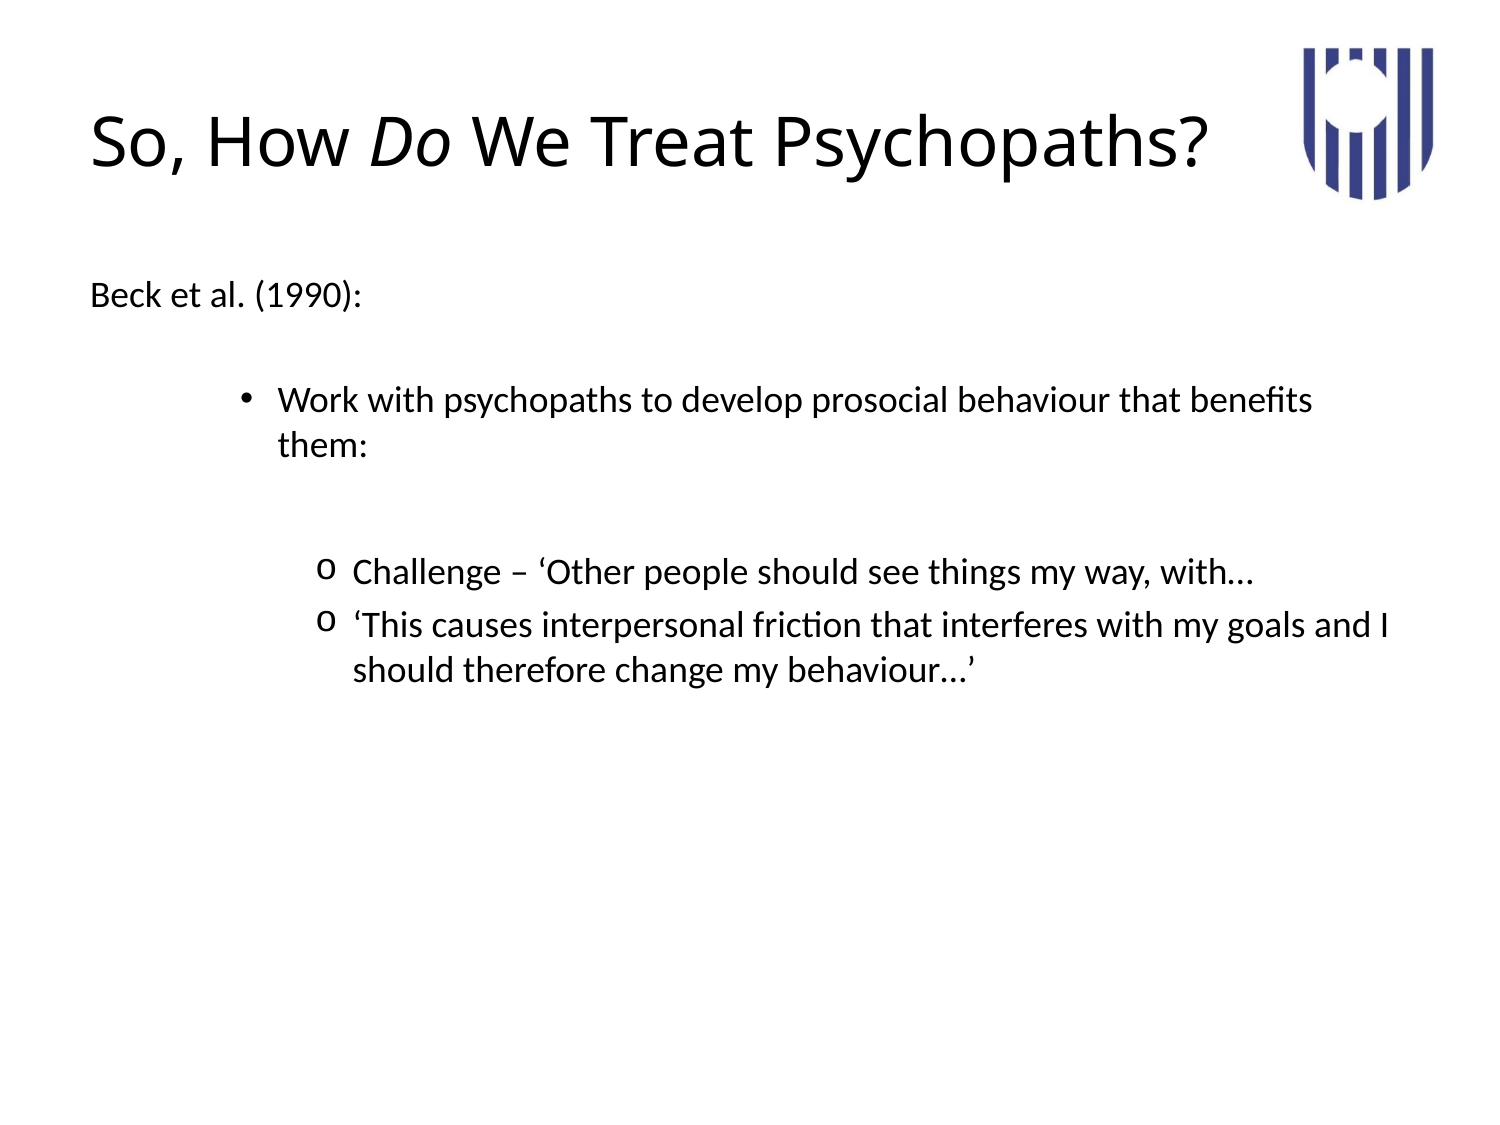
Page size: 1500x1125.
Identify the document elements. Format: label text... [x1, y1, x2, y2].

picture [1250, 11, 1488, 248]
list Beck et al. (1990): Work with psychopaths to develop prosocial behaviour that benefits them: Challenge – ‘Other people should see things my way, with… ‘This causes interpersonal friction that interferes with my goals and I should therefore change my behaviour…’ [75, 262, 1425, 1005]
title So, How Do We Treat Psychopaths? [75, 45, 1425, 233]
